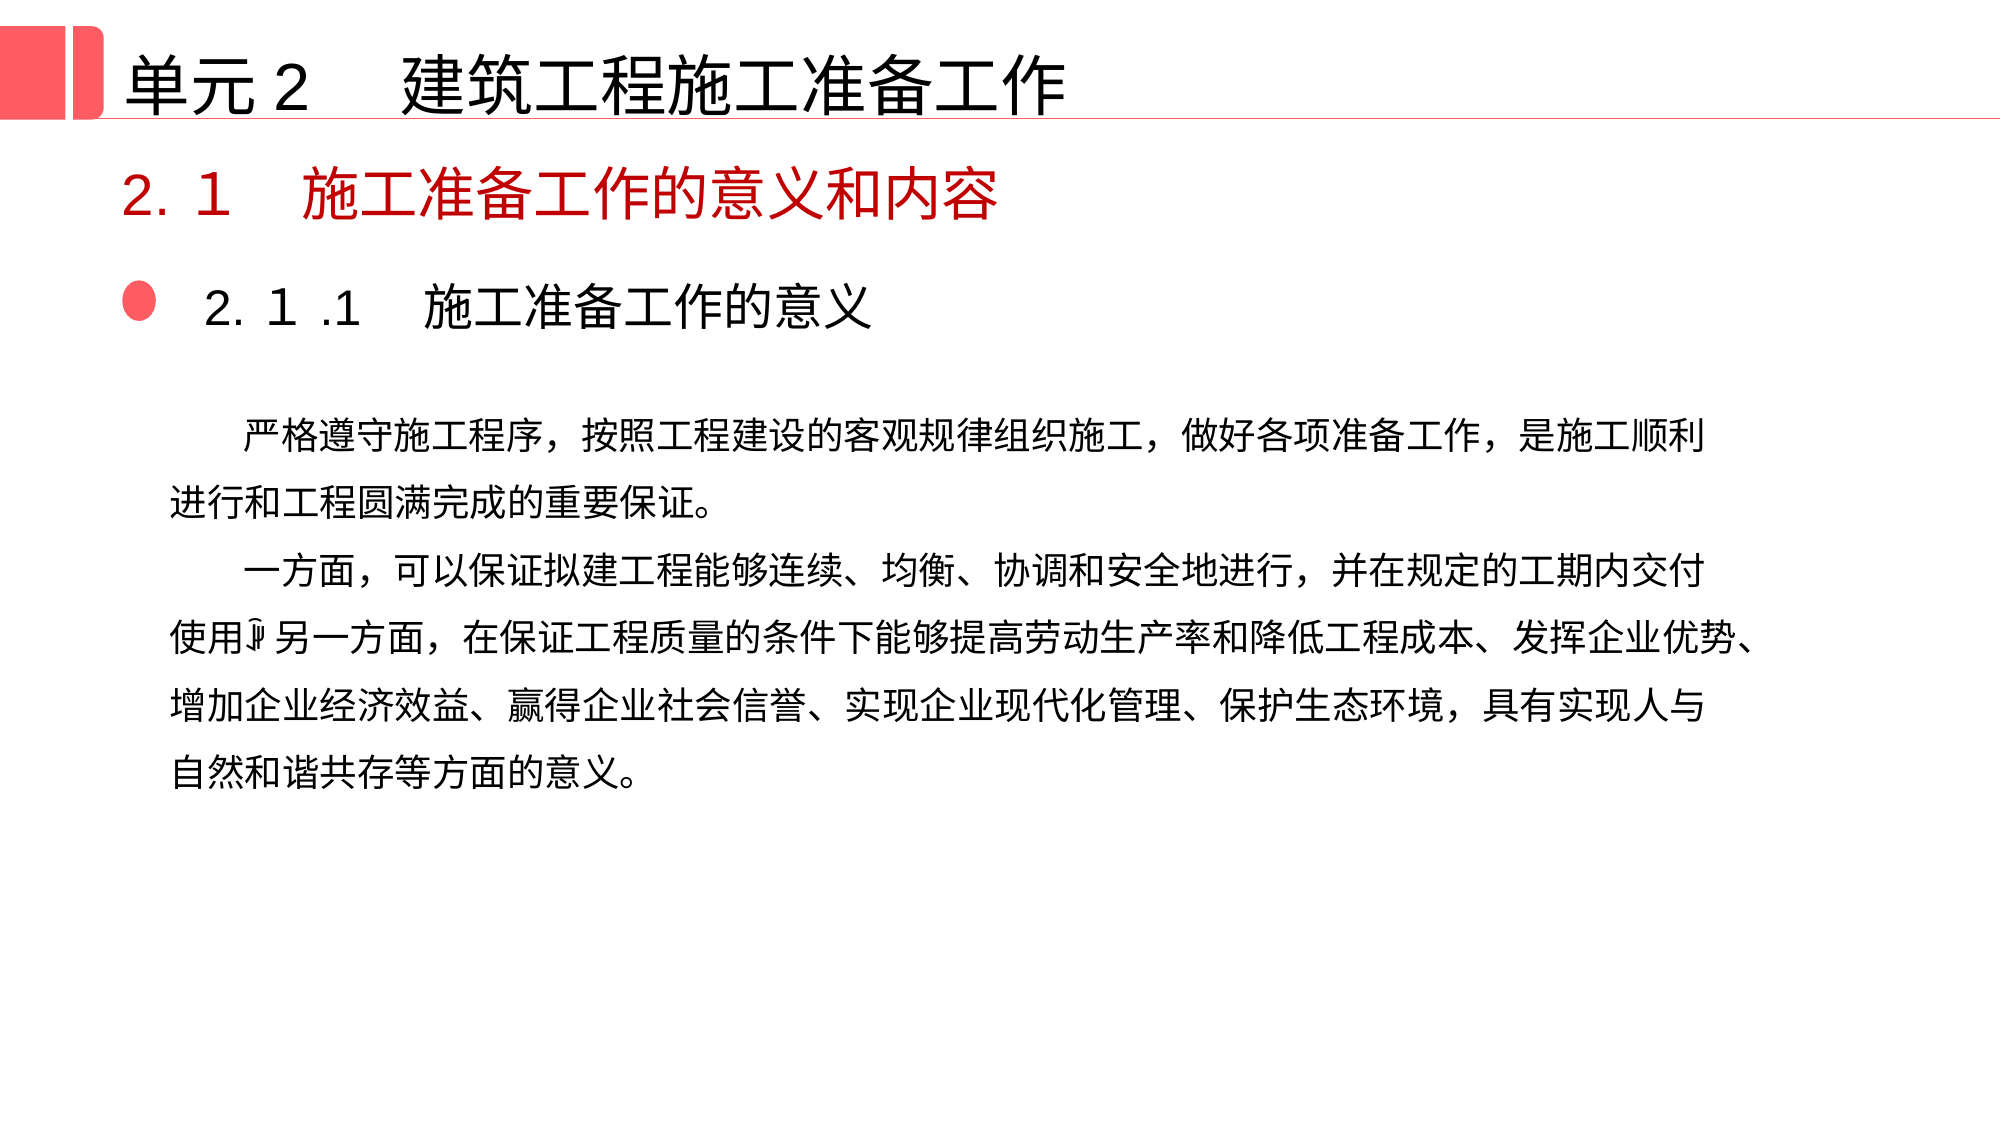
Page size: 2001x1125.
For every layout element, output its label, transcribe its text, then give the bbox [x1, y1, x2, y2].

text_box 严格遵守施工程序，按照工程建设的客观规律组织施工，做好各项准备工作，是施工顺利进行和工程圆满完成的重要保证。 一方面，可以保证拟建工程能够连续、均衡、协调和安全地进行，并在规定的工期内交付使用ꎻ 另一方面，在保证工程质量的条件下能够提高劳动生产率和降低工程成本、发挥企业优势、增加企业经济效益、赢得企业社会信誉、实现企业现代化管理、保护生态环境，具有实现人与自然和谐共存等方面的意义。 [154, 381, 1755, 802]
list 单元2 建筑工程施工准备工作 [108, 12, 1891, 122]
text_box 2.１.1 施工准备工作的意义 [189, 268, 1177, 344]
text_box 2.１ 施工准备工作的意义和内容 [106, 149, 1015, 235]
text_box [122, 280, 156, 321]
